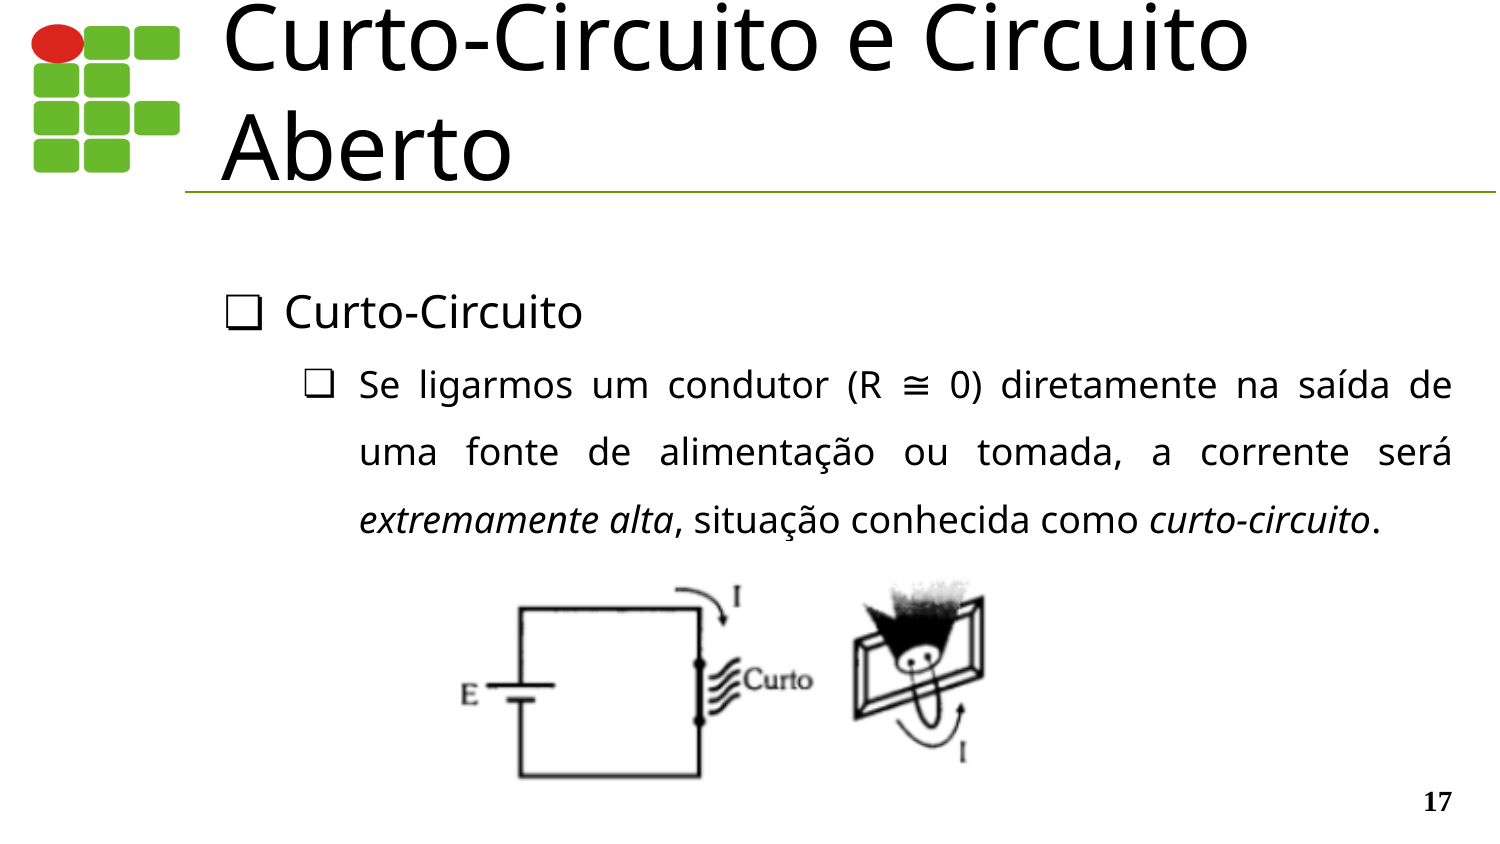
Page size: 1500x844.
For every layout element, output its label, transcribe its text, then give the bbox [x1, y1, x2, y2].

list Curto-Circuito Se ligarmos um condutor (R ≅ 0) diretamente na saída de uma fonte de alimentação ou tomada, a corrente será extremamente alta, situação conhecida como curto-circuito. [193, 248, 1469, 531]
picture [29, 23, 182, 174]
title Curto-Circuito e Circuito Aberto [206, 26, 1500, 207]
picture [433, 541, 1067, 825]
text_box ‹#› [1155, 768, 1468, 825]
